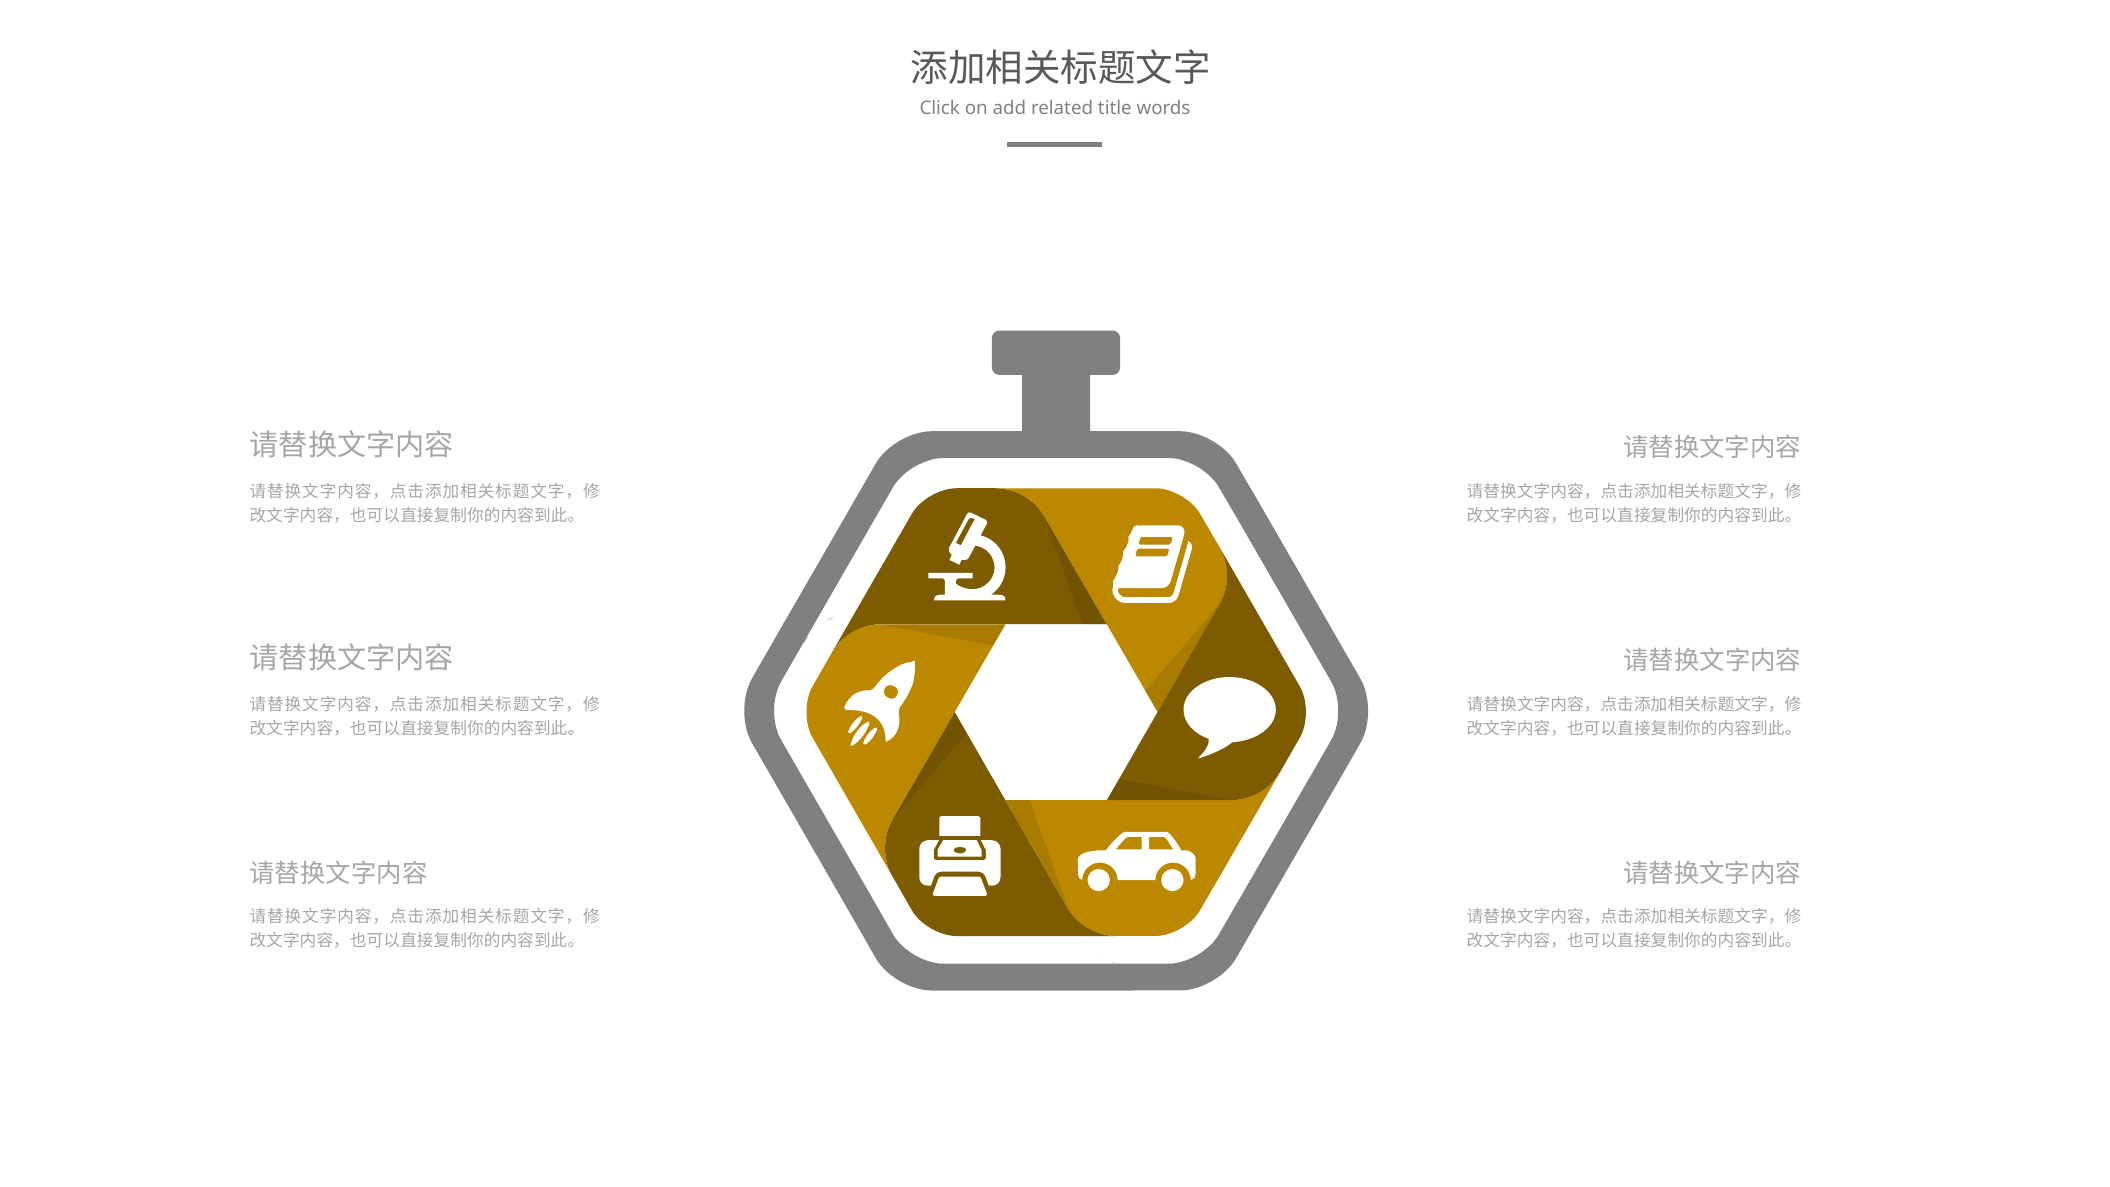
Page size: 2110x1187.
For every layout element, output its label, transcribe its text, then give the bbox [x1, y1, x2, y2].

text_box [1106, 547, 1308, 801]
text_box Click on add related title words [877, 89, 1232, 124]
text_box [743, 539, 831, 836]
text_box [1281, 585, 1370, 883]
list 请替换文字内容，点击添加相关标题文字，修改文字内容，也可以直接复制你的内容到此。 [1449, 894, 1817, 951]
list 请替换文字内容 [1558, 836, 1817, 894]
list 请替换文字内容，点击添加相关标题文字，修改文字内容，也可以直接复制你的内容到此。 [234, 469, 616, 526]
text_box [1118, 801, 1281, 936]
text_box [882, 712, 1118, 936]
text_box [828, 877, 1251, 992]
list 请替换文字内容，点击添加相关标题文字，修改文字内容，也可以直接复制你的内容到此。 [1449, 469, 1817, 526]
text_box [831, 488, 995, 653]
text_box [804, 624, 995, 877]
text_box 添加相关标题文字 [877, 37, 1245, 95]
list 请替换文字内容，点击添加相关标题文字，修改文字内容，也可以直接复制你的内容到此。 [234, 894, 616, 951]
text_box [995, 488, 1230, 713]
list 请替换文字内容 [1558, 411, 1817, 469]
list 请替换文字内容，点击添加相关标题文字，修改文字内容，也可以直接复制你的内容到此。 [234, 682, 616, 738]
list 请替换文字内容 [234, 411, 493, 469]
list 请替换文字内容 [1559, 624, 1817, 682]
list 请替换文字内容 [234, 624, 493, 682]
list 请替换文字内容 [234, 836, 493, 894]
list 请替换文字内容，点击添加相关标题文字，修改文字内容，也可以直接复制你的内容到此。 [1450, 682, 1817, 738]
text_box [860, 329, 1286, 547]
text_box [1077, 831, 1196, 892]
